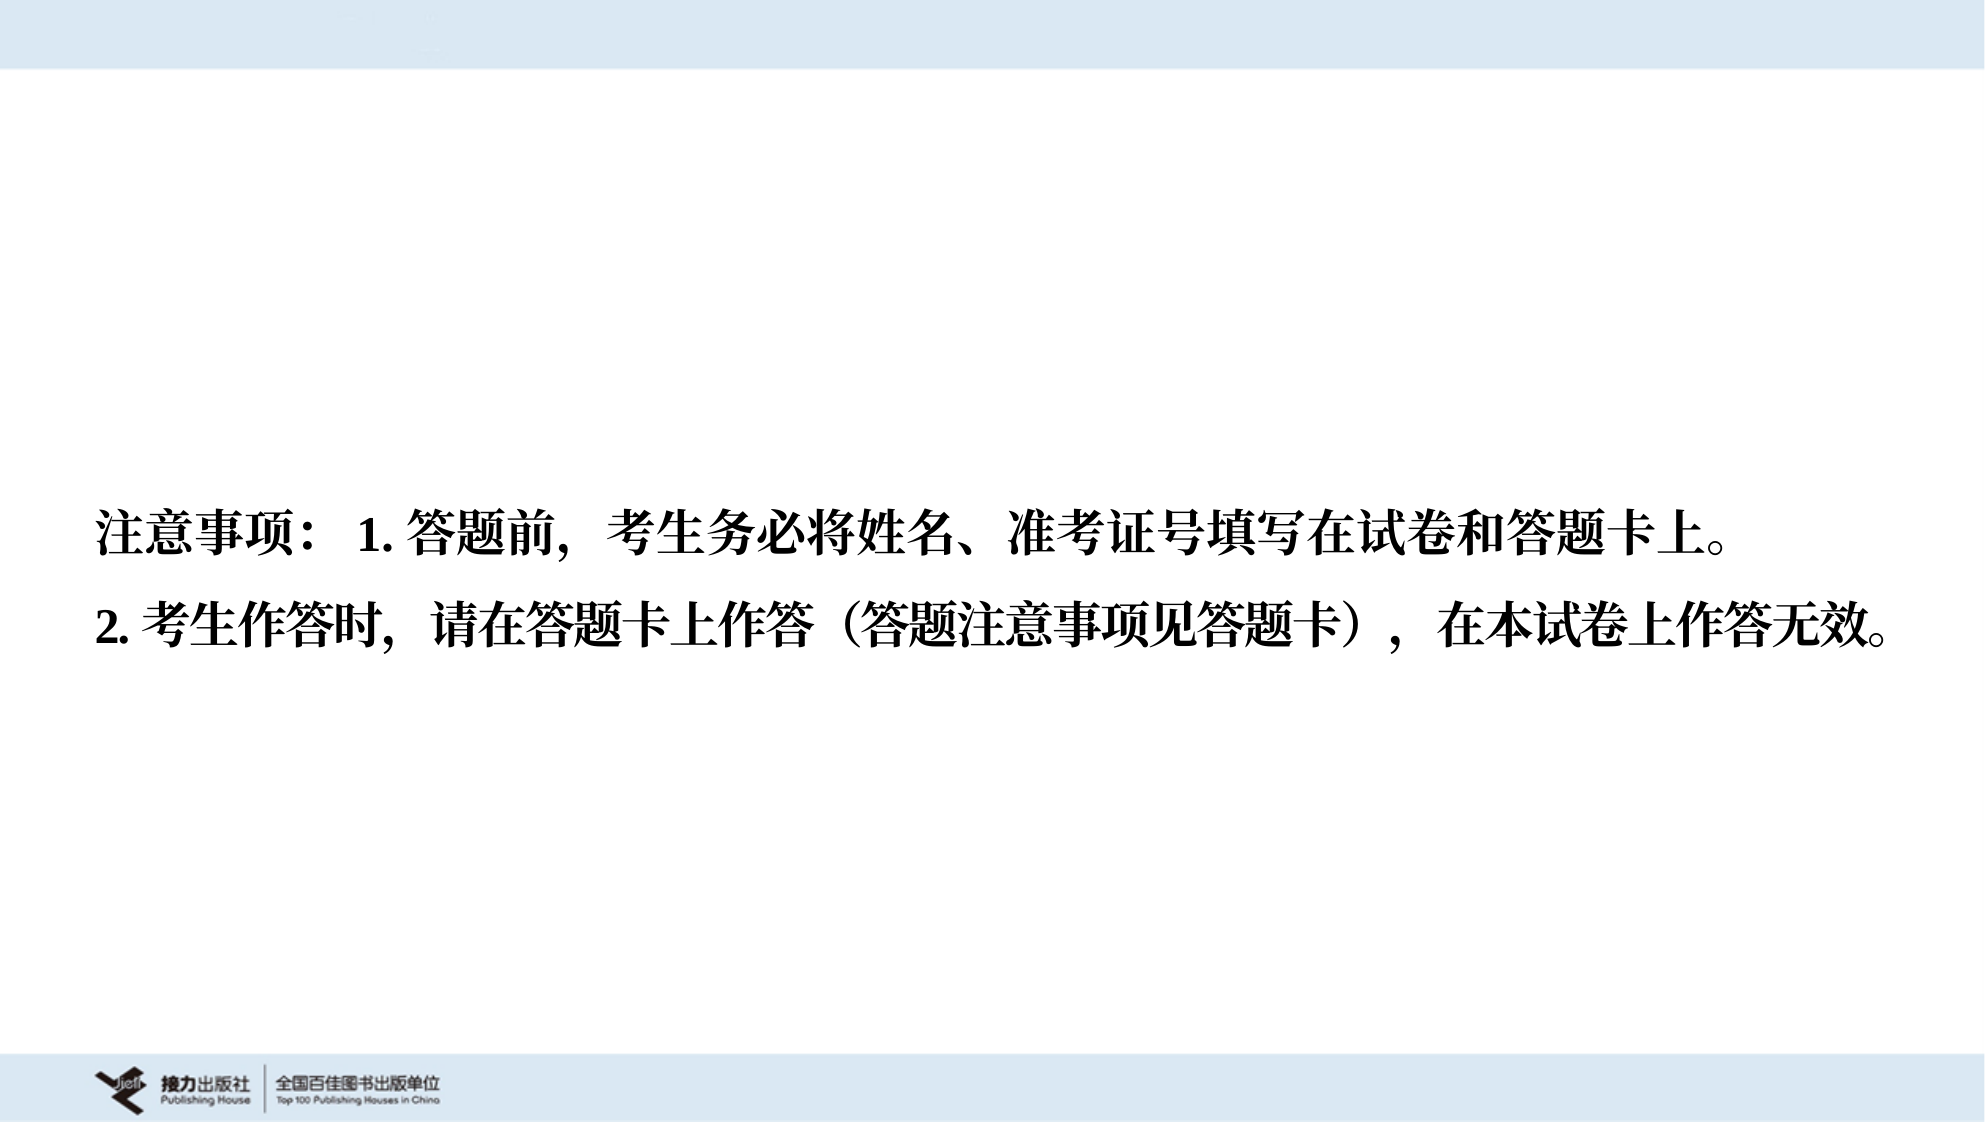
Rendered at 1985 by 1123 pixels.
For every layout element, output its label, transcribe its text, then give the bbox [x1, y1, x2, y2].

picture [0, 0, 1985, 1122]
text_box 注意事项：1.答题前，考生务必将姓名、准考证号填写在试卷和答题卡上。 2.考生作答时，请在答题卡上作答（答题注意事项见答题卡），在本试卷上作答无效。 [94, 469, 1892, 654]
